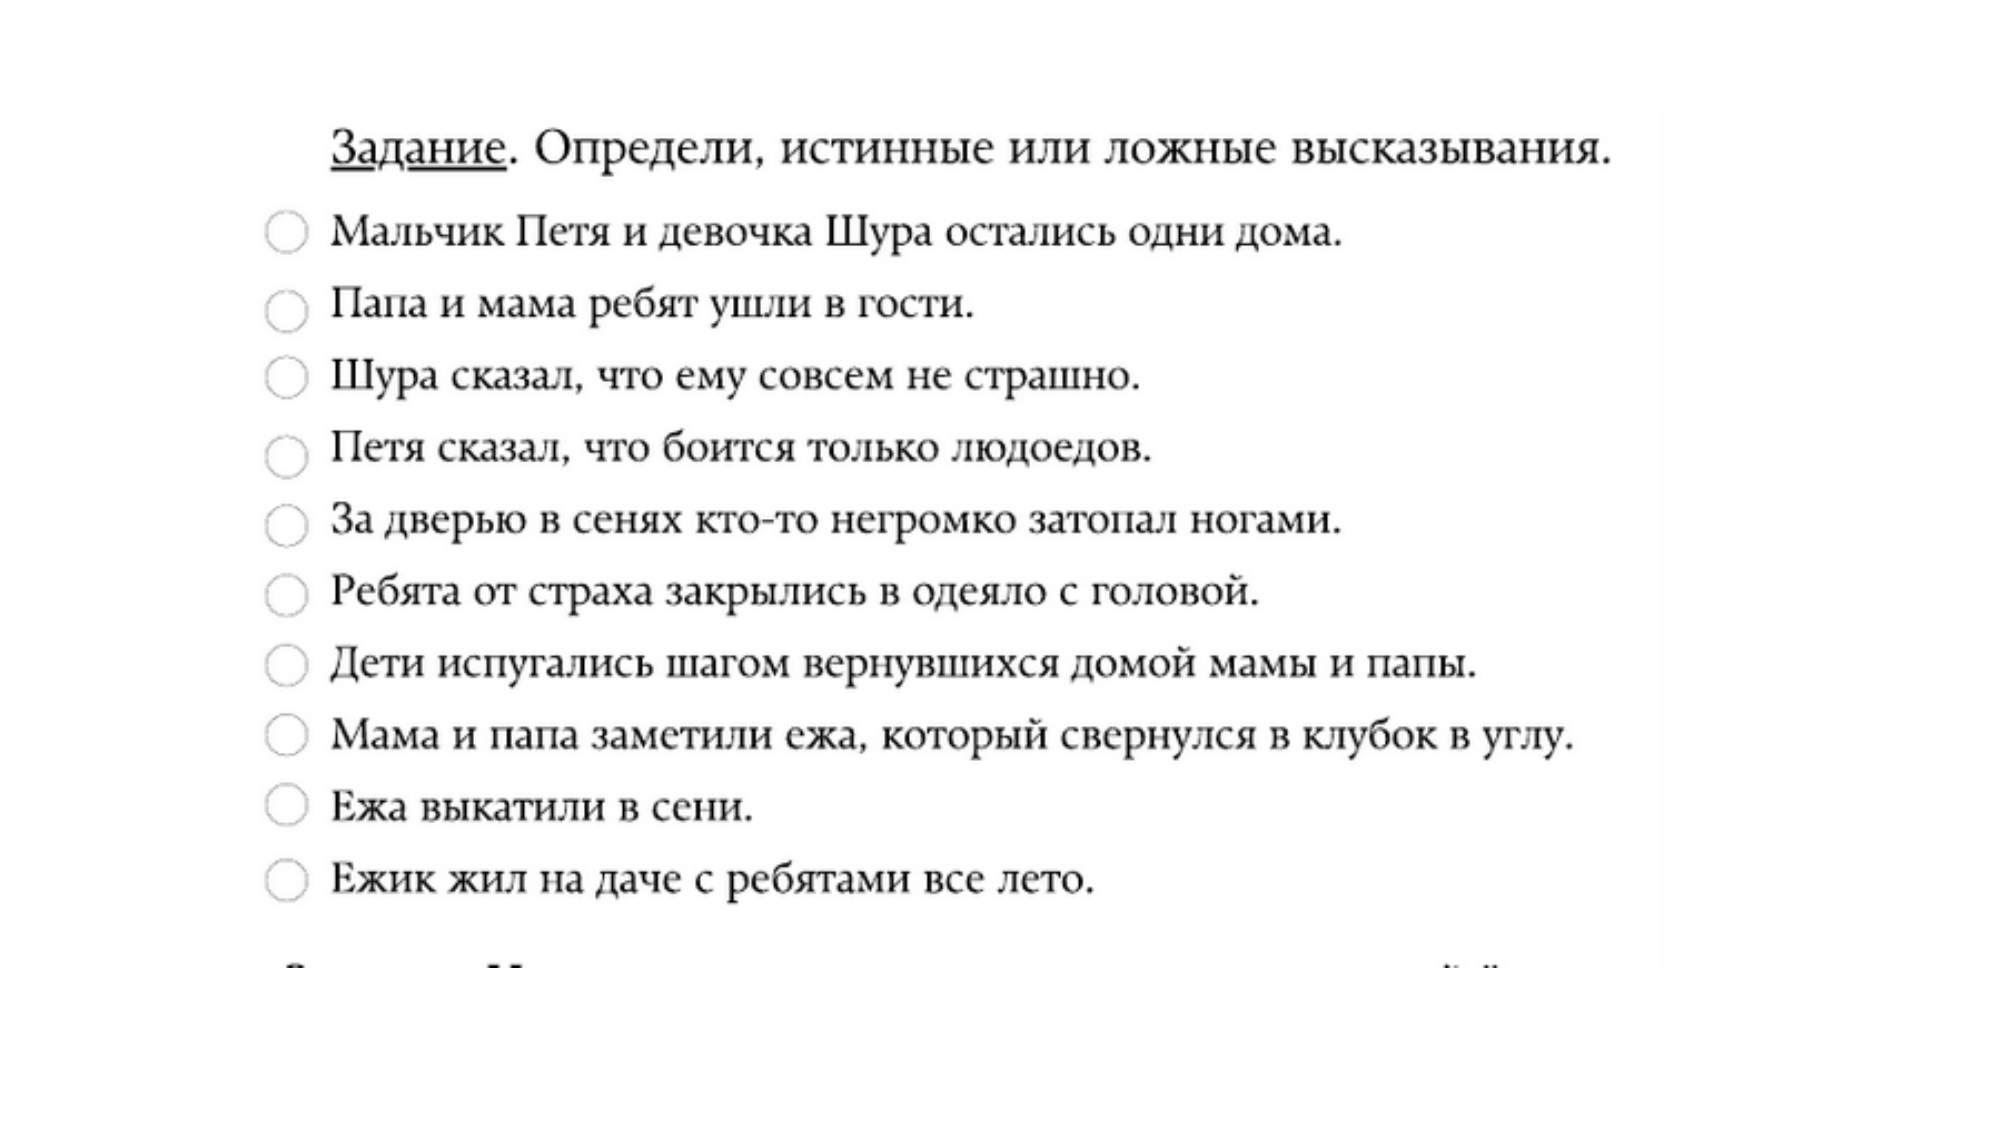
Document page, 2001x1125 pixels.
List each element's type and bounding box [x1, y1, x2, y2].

picture [256, 108, 1664, 968]
